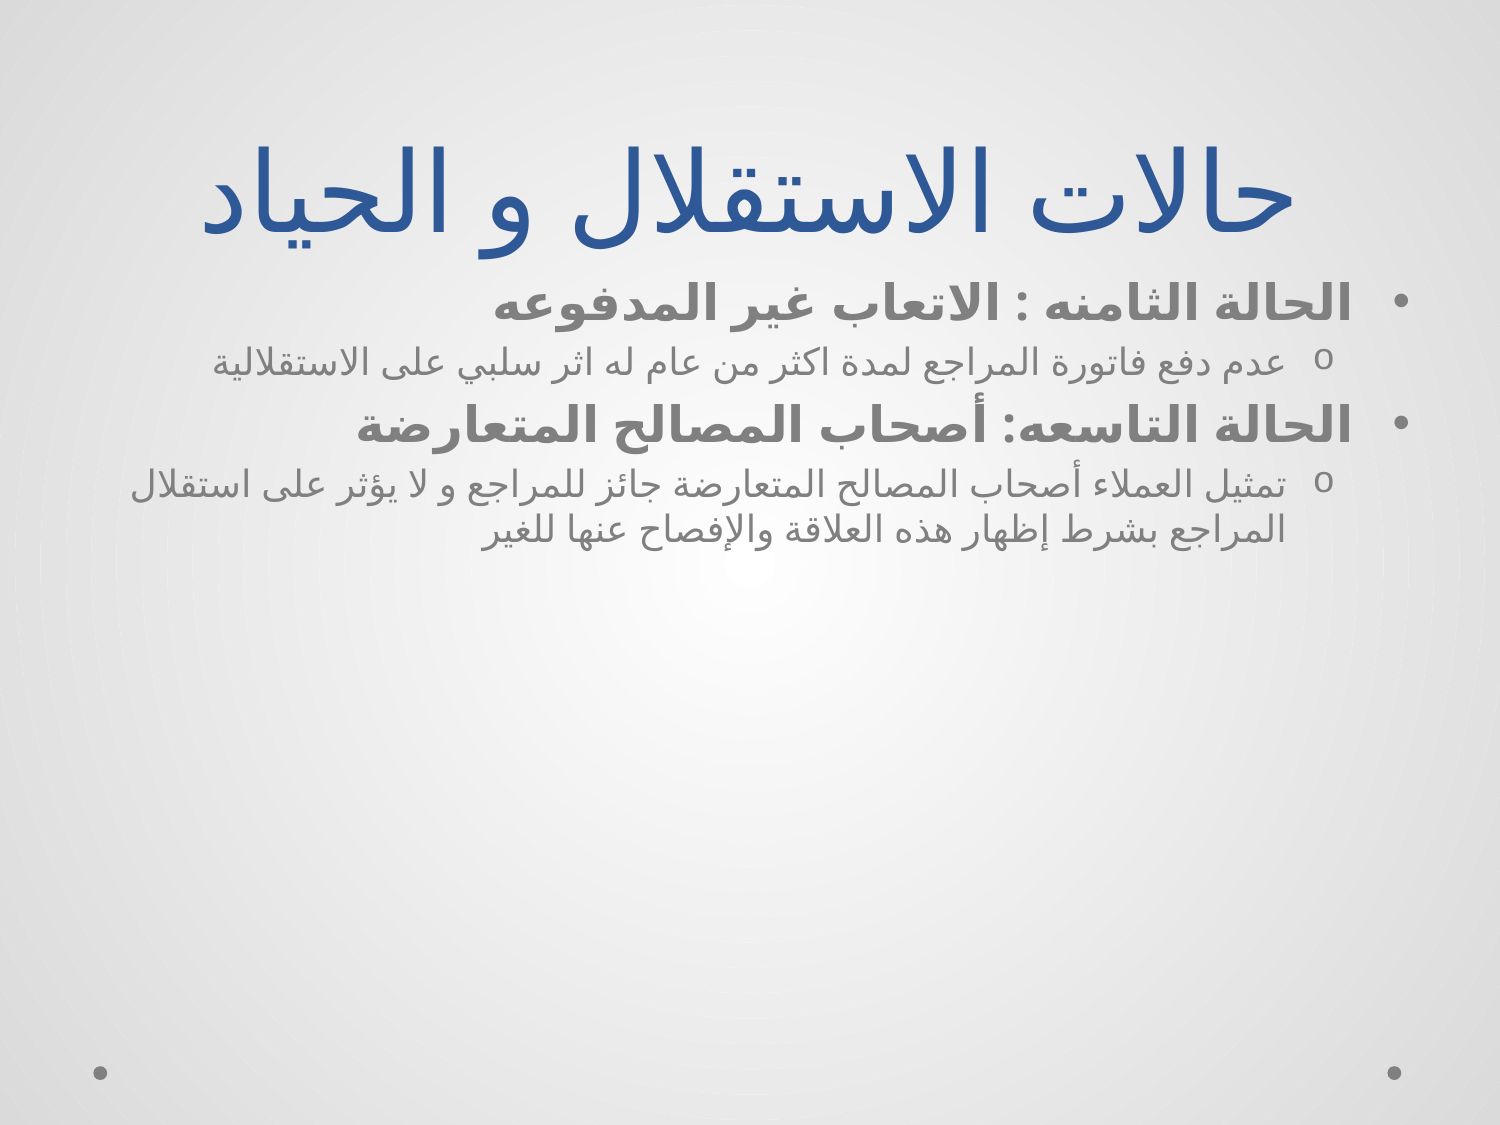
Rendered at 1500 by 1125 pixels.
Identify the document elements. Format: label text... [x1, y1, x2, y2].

title حالات الاستقلال و الحياد [75, 0, 1425, 262]
list الحالة الثامنه : الاتعاب غير المدفوعه عدم دفع فاتورة المراجع لمدة اكثر من عام له اثر سلبي على الاستقلالية الحالة التاسعه: أصحاب المصالح المتعارضة تمثيل العملاء أصحاب المصالح المتعارضة جائز للمراجع و لا يؤثر على استقلال المراجع بشرط إظهار هذه العلاقة والإفصاح عنها للغير [75, 262, 1425, 1005]
